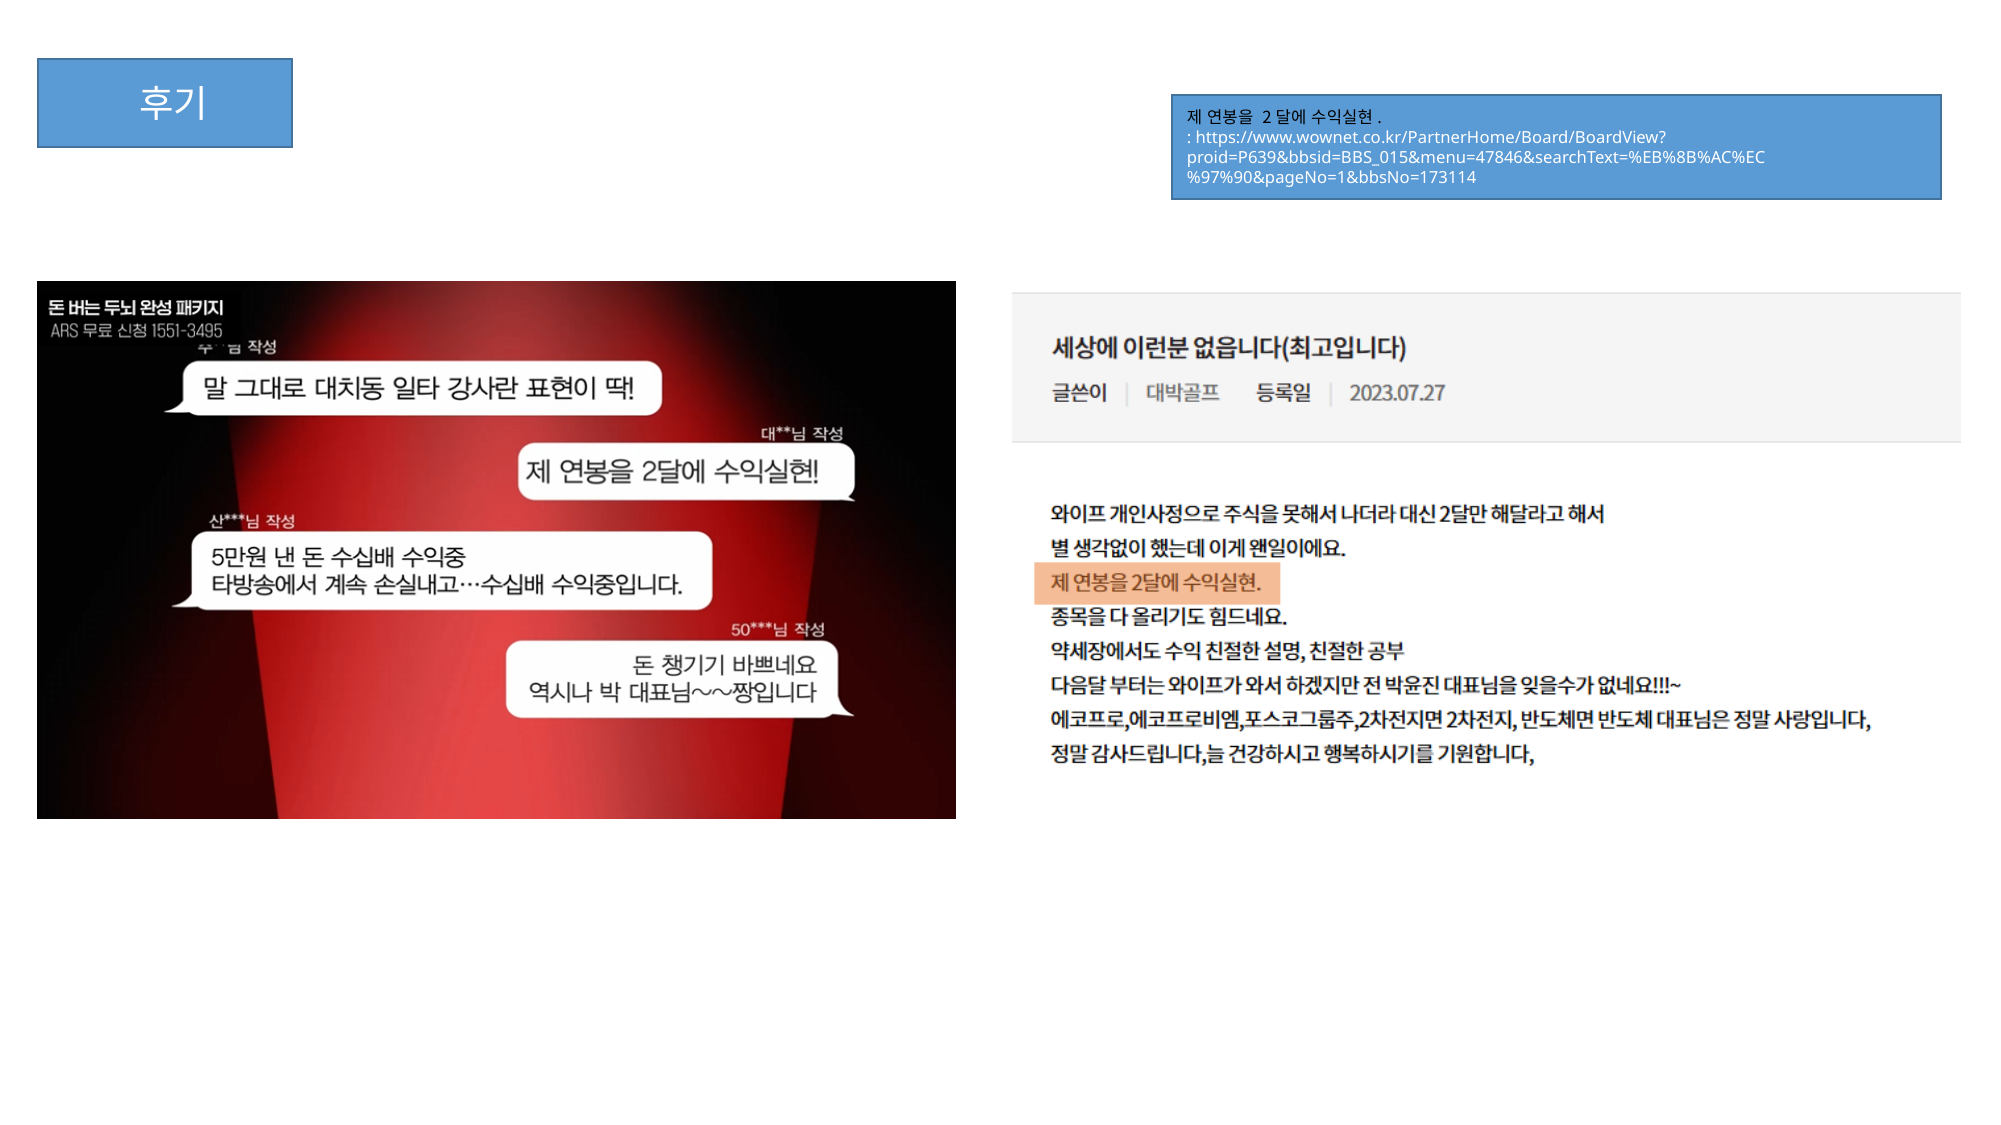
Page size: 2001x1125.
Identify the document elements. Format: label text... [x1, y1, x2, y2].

picture [999, 286, 1961, 804]
text_box 후기 [37, 58, 293, 148]
picture [37, 281, 956, 819]
text_box 제 연봉을 2달에 수익실현. : https://www.wownet.co.kr/PartnerHome/Board/BoardView?proid=P639&bbsid=BBS_015&menu=47846&searchText=%EB%8B%AC%EC%97%90&pageNo=1&bbsNo=173114 [1171, 94, 1942, 200]
